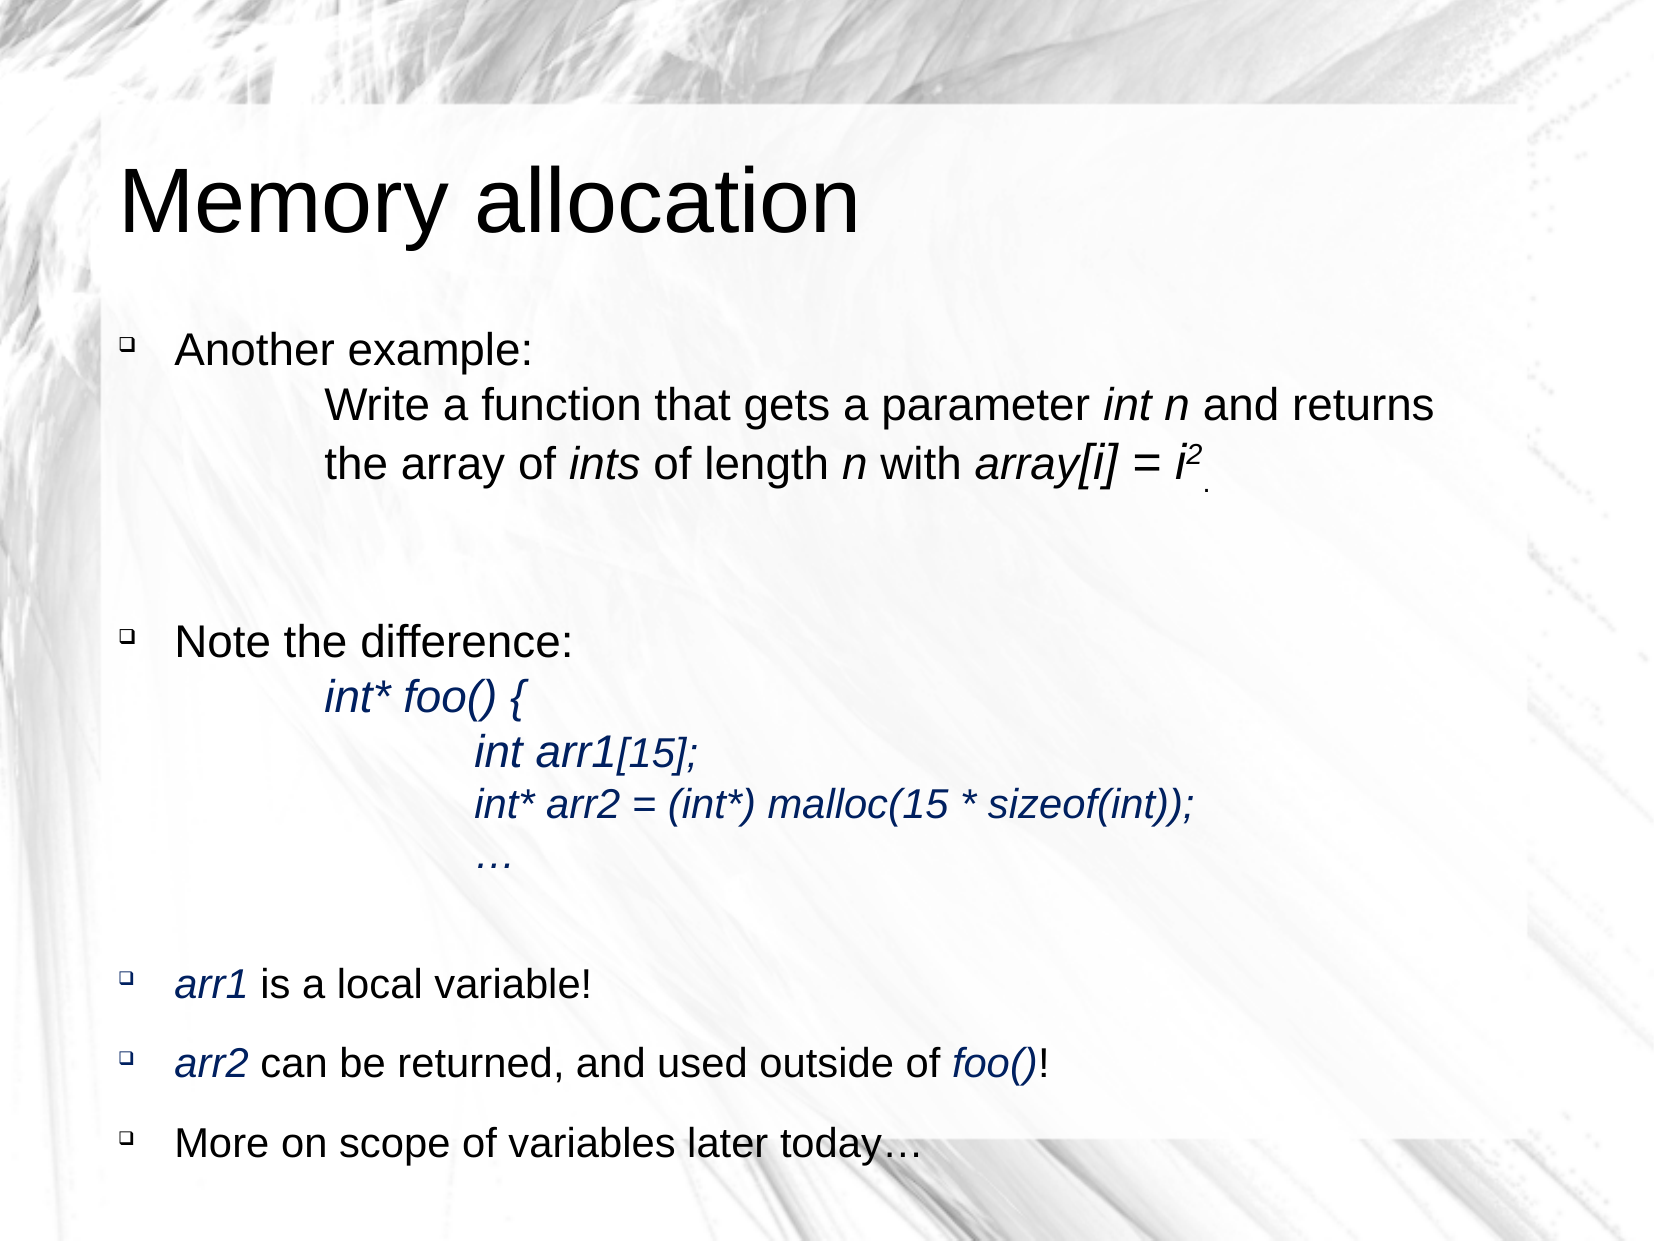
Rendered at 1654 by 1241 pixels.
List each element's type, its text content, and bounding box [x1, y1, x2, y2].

text_box Memory allocation [118, 93, 1535, 299]
list Another example: Write a function that gets a parameter int n and returns the array of ints of length n with array[i] = i2. Note the difference: int* foo() { int arr1[15]; int* arr2 = (int*) malloc(15 * sizeof(int)); … arr1 is a local variable! arr2 can be returned, and used outside of foo()! More on scope of variables later today… [118, 319, 1571, 1180]
picture [0, 0, 1654, 1241]
